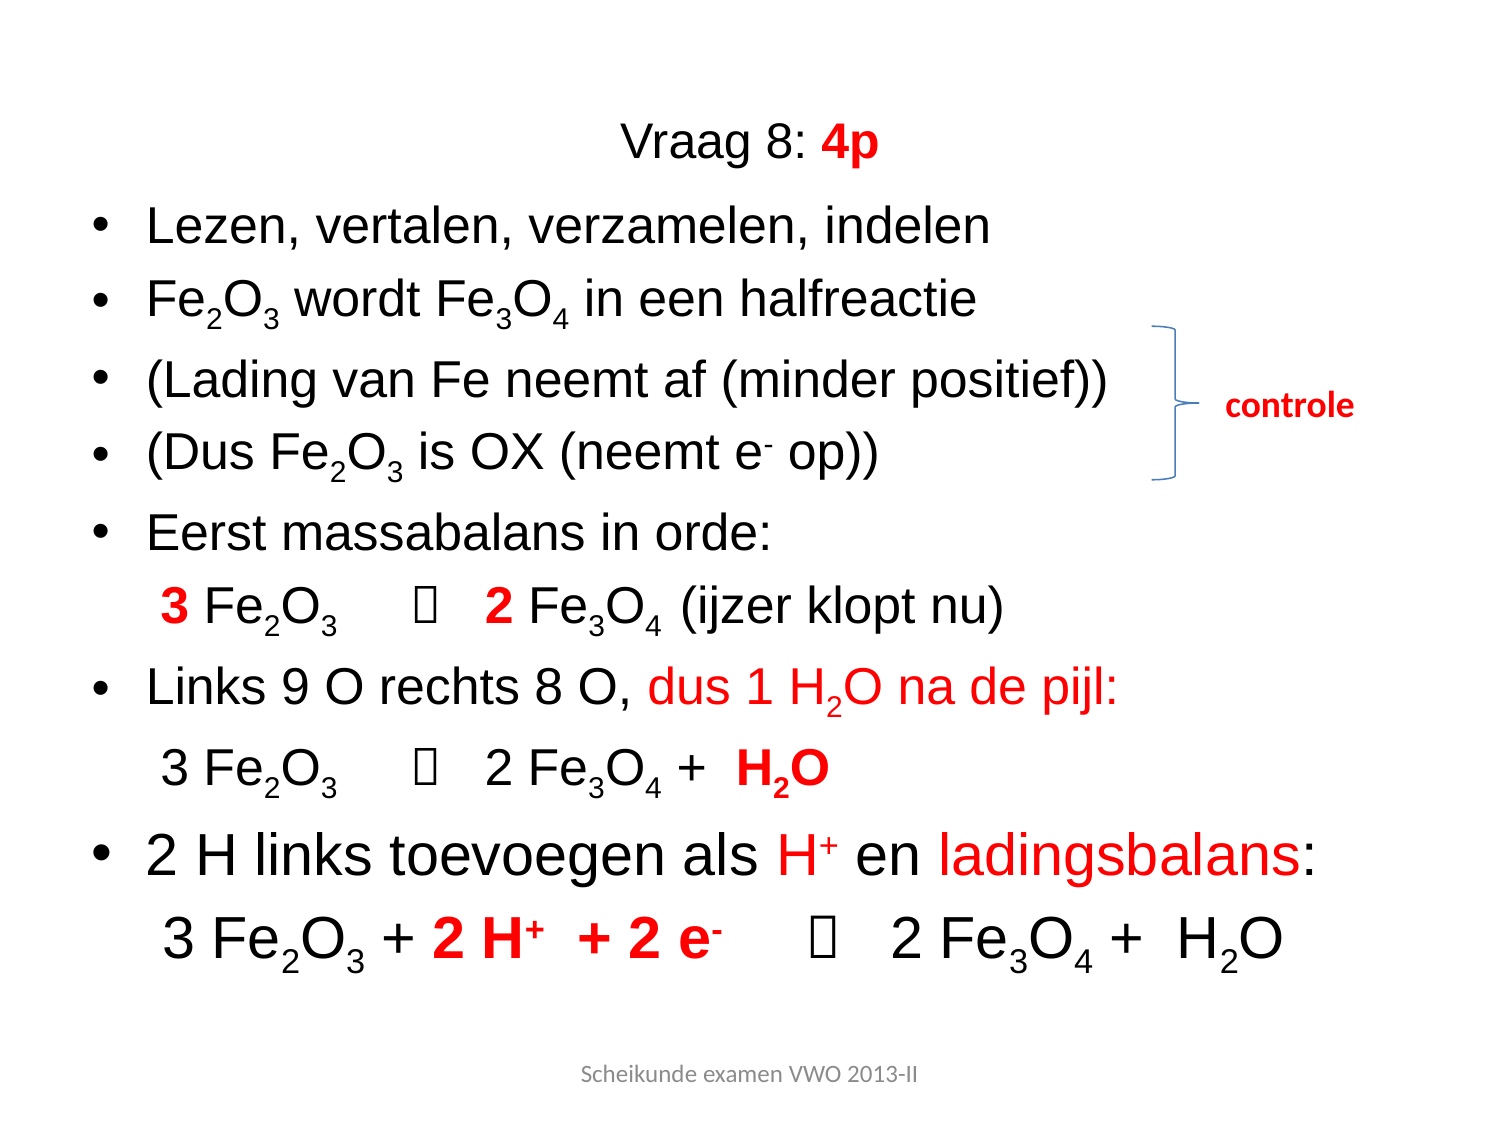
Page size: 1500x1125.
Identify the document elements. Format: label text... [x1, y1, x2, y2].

footer Scheikunde examen VWO 2013-II [512, 1042, 988, 1103]
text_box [1151, 325, 1377, 480]
list Lezen, vertalen, verzamelen, indelen Fe2O3 wordt Fe3O4 in een halfreactie (Lading van Fe neemt af (minder positief)) (Dus Fe2O3 is OX (neemt e- op)) Eerst massabalans in orde: 3 Fe2O3  2 Fe3O4 (ijzer klopt nu) Links 9 O rechts 8 O, dus 1 H2O na de pijl: 3 Fe2O3  2 Fe3O4 + H2O 2 H links toevoegen als H+ en ladingsbalans: 3 Fe2O3 + 2 H+ + 2 e-  2 Fe3O4 + H2O [76, 184, 1427, 1000]
title Vraag 8: 4p [75, 45, 1425, 233]
